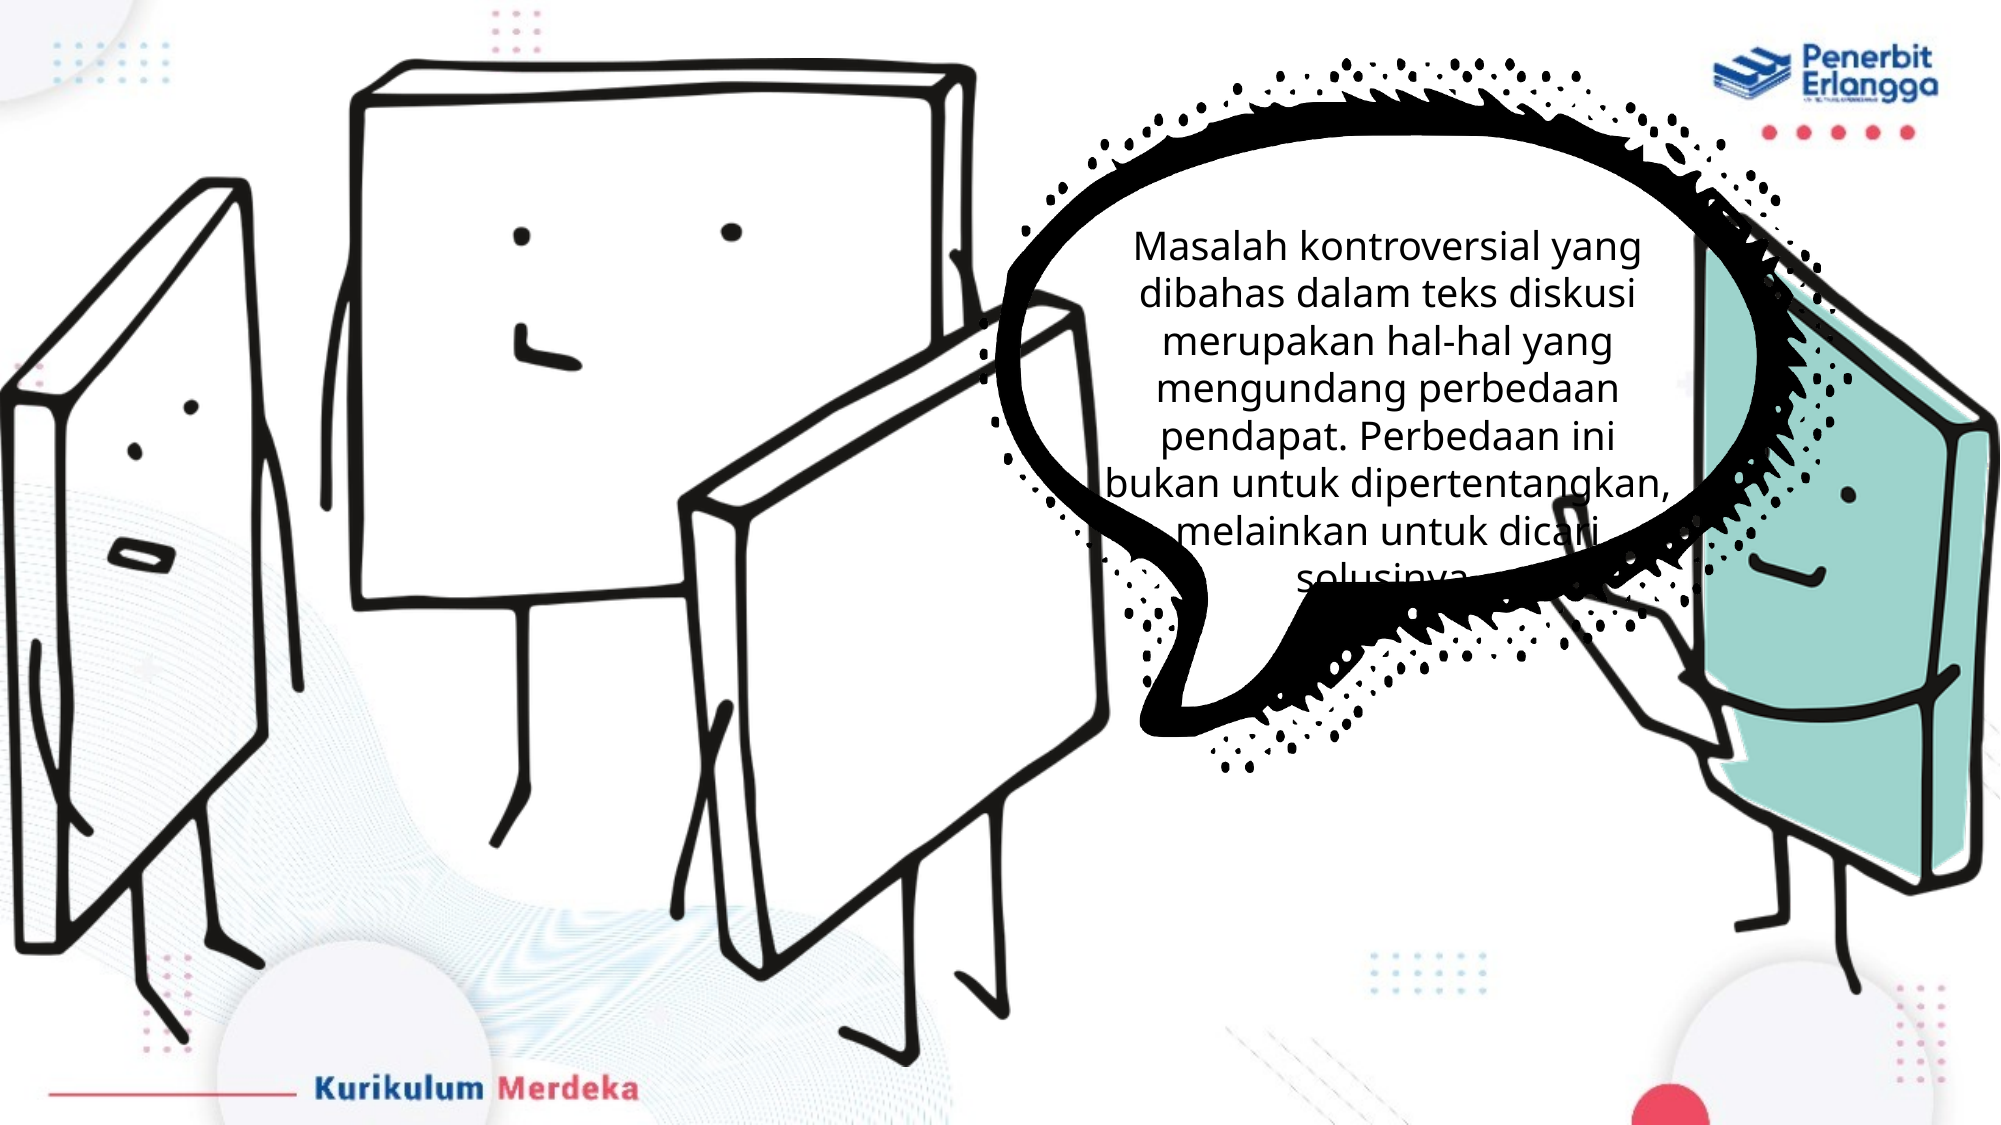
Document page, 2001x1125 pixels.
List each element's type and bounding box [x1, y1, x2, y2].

picture [0, 0, 2001, 1125]
list [979, 58, 1852, 773]
